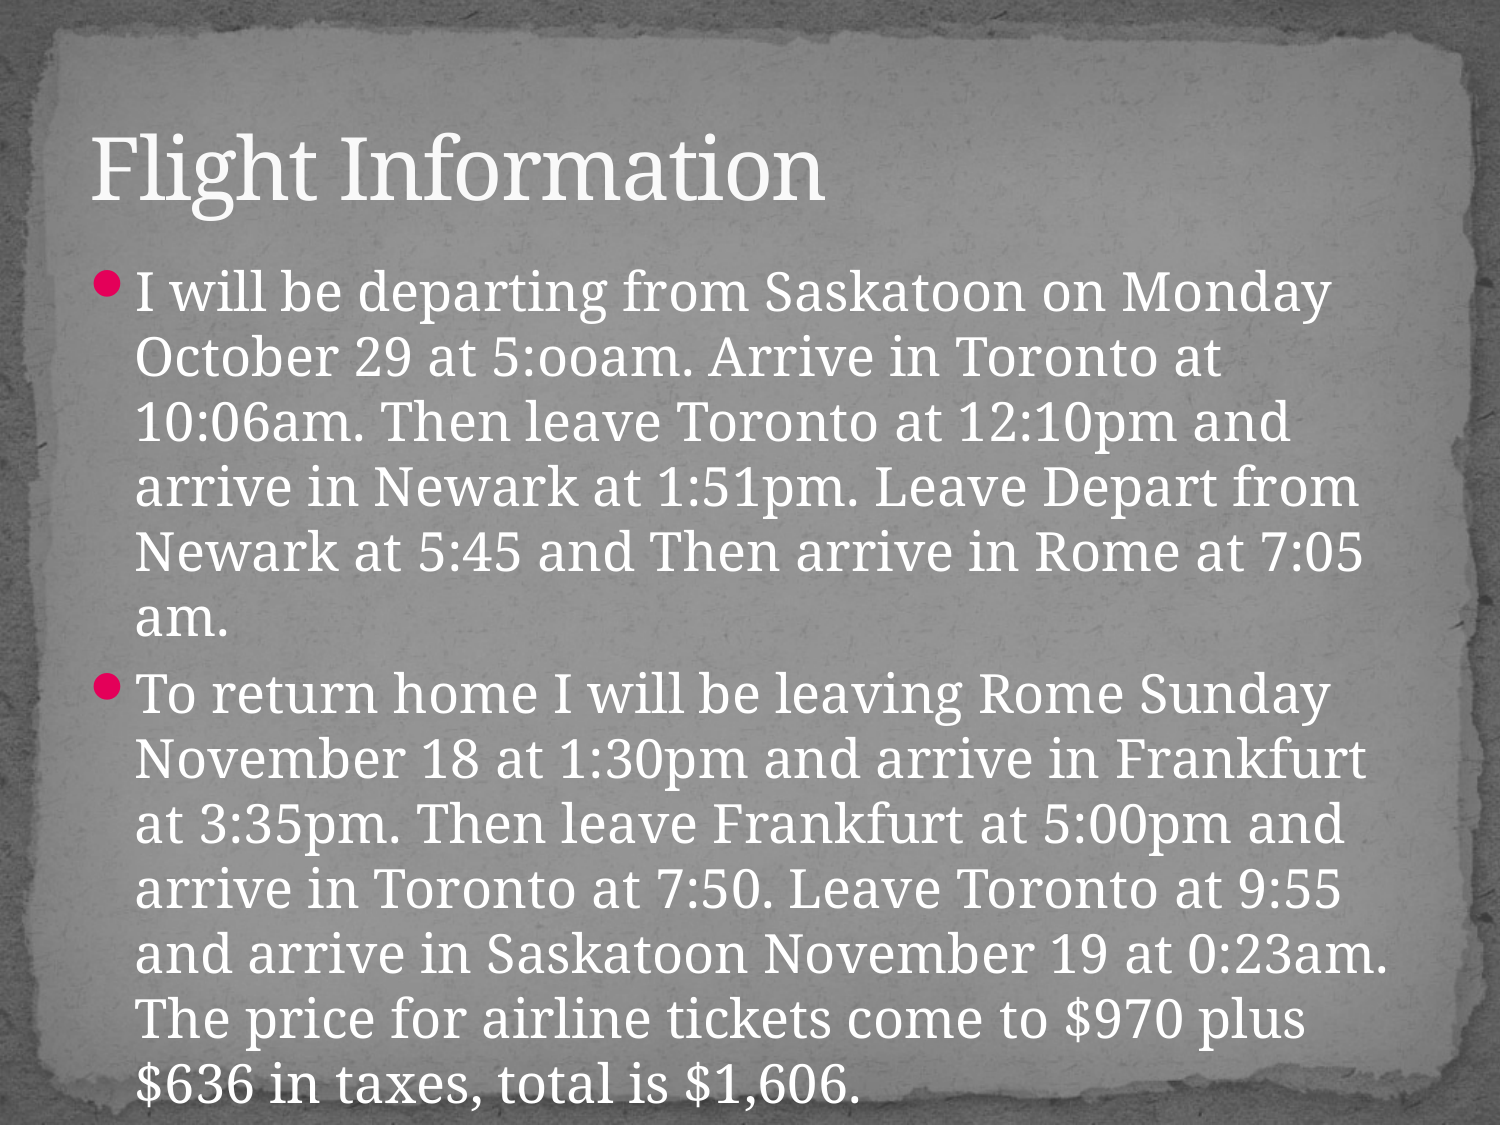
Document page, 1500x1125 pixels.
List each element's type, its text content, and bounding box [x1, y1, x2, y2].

list I will be departing from Saskatoon on Monday October 29 at 5:ooam. Arrive in Toronto at 10:06am. Then leave Toronto at 12:10pm and arrive in Newark at 1:51pm. Leave Depart from Newark at 5:45 and Then arrive in Rome at 7:05 am. To return home I will be leaving Rome Sunday November 18 at 1:30pm and arrive in Frankfurt at 3:35pm. Then leave Frankfurt at 5:00pm and arrive in Toronto at 7:50. Leave Toronto at 9:55 and arrive in Saskatoon November 19 at 0:23am. The price for airline tickets come to $970 plus $636 in taxes, total is $1,606. [75, 249, 1425, 1000]
title Flight Information [74, 24, 1425, 225]
